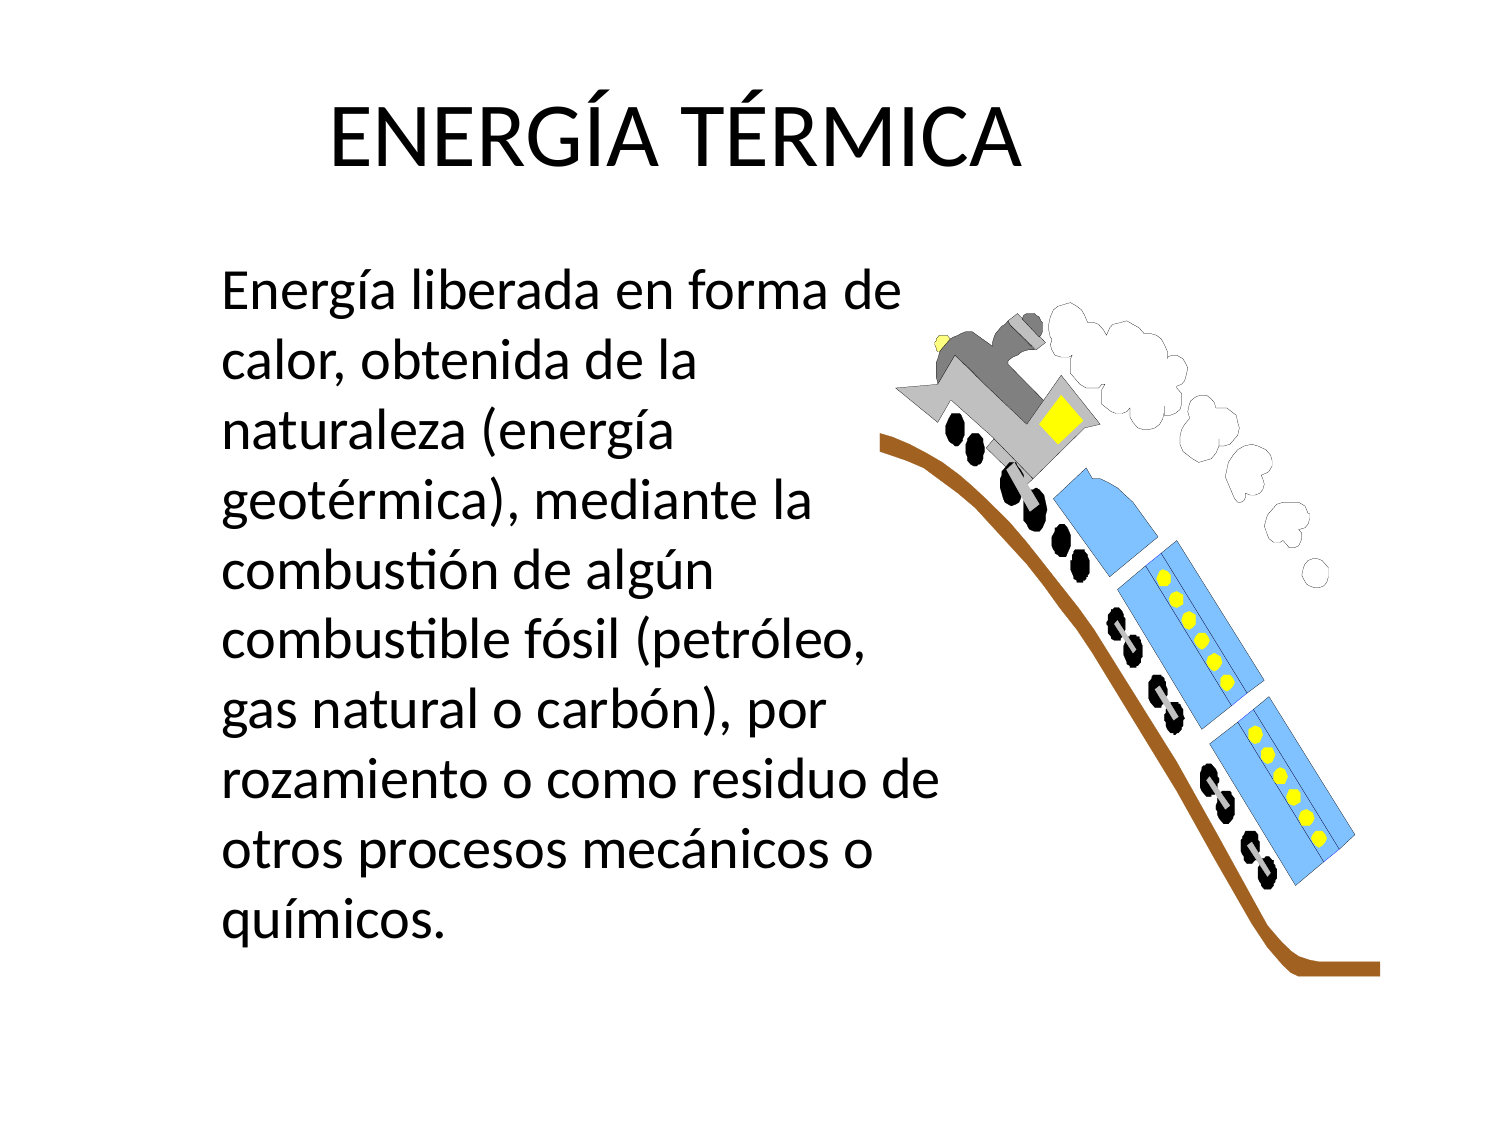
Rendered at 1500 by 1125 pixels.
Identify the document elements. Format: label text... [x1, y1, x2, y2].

text_box Energía liberada en forma de calor, obtenida de la naturaleza (energía geotérmica), mediante la combustión de algún combustible fósil (petróleo, gas natural o carbón), por rozamiento o como residuo de otros procesos mecánicos o químicos. [206, 243, 963, 958]
title ENERGÍA TÉRMICA [112, 54, 1240, 205]
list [879, 302, 1384, 981]
